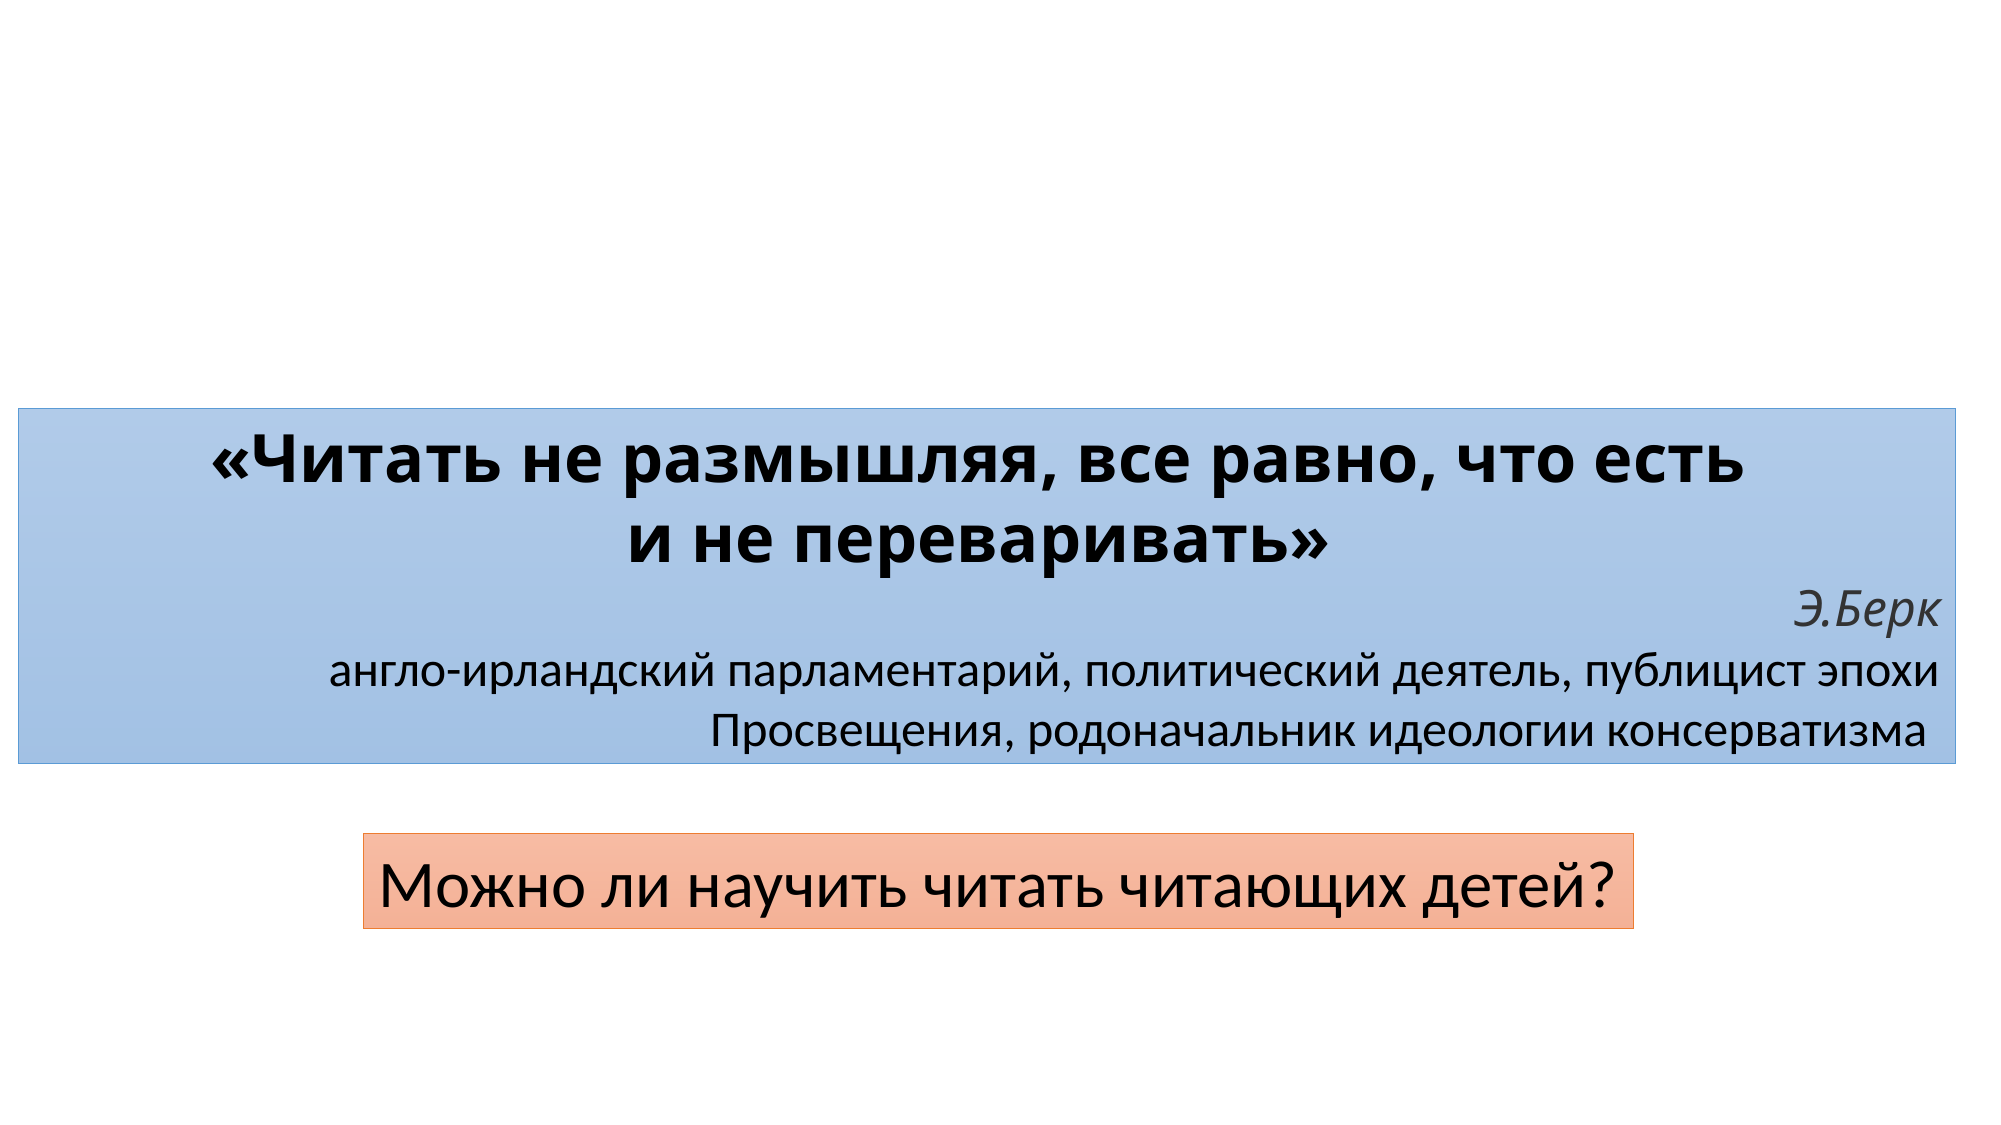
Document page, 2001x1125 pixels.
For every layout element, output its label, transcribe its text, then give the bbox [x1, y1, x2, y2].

text_box Можно ли научить читать читающих детей? [363, 833, 1634, 929]
text_box «Читать не размышляя, все равно, что есть и не переваривать» Э.Берк англо-ирландский парламентарий, политический деятель, публицист эпохи Просвещения, родоначальник идеологии консерватизма [18, 408, 1956, 764]
